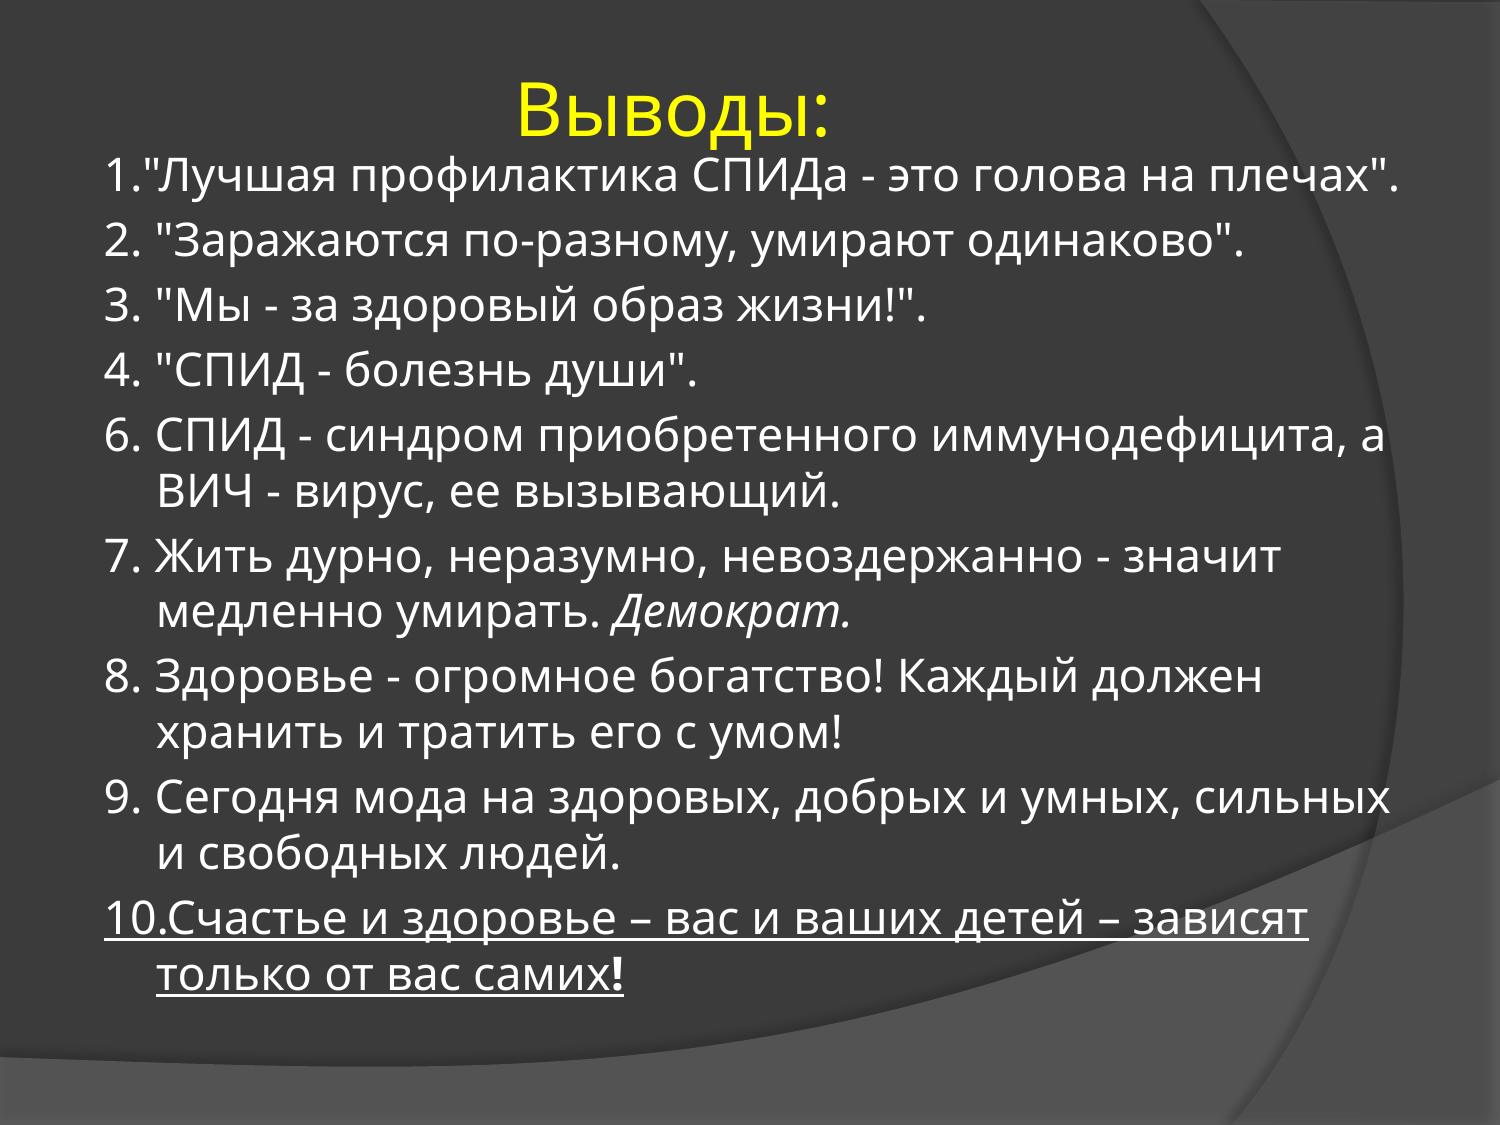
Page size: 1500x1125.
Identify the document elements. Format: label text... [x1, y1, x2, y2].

text_box Выводы: [135, 54, 1211, 160]
text_box 1."Лучшая профилактика СПИДа - это голова на плечах". 2. "Заражаются по-разному, умирают одинаково". 3. "Мы - за здоровый образ жизни!". 4. "СПИД - болезнь души". 6. СПИД - синдром приобретенного иммунодефицита, а ВИЧ - вирус, ее вызывающий. 7. Жить дурно, неразумно, невоздержанно - значит медленно умирать. Демократ. 8. Здоровье - огромное богатство! Каждый должен хранить и тратить его с умом! 9. Сегодня мода на здоровых, добрых и умных, сильных и свободных людей. 10.Счастье и здоровье – вас и ваших детей – зависят только от вас самих! [88, 137, 1424, 1071]
